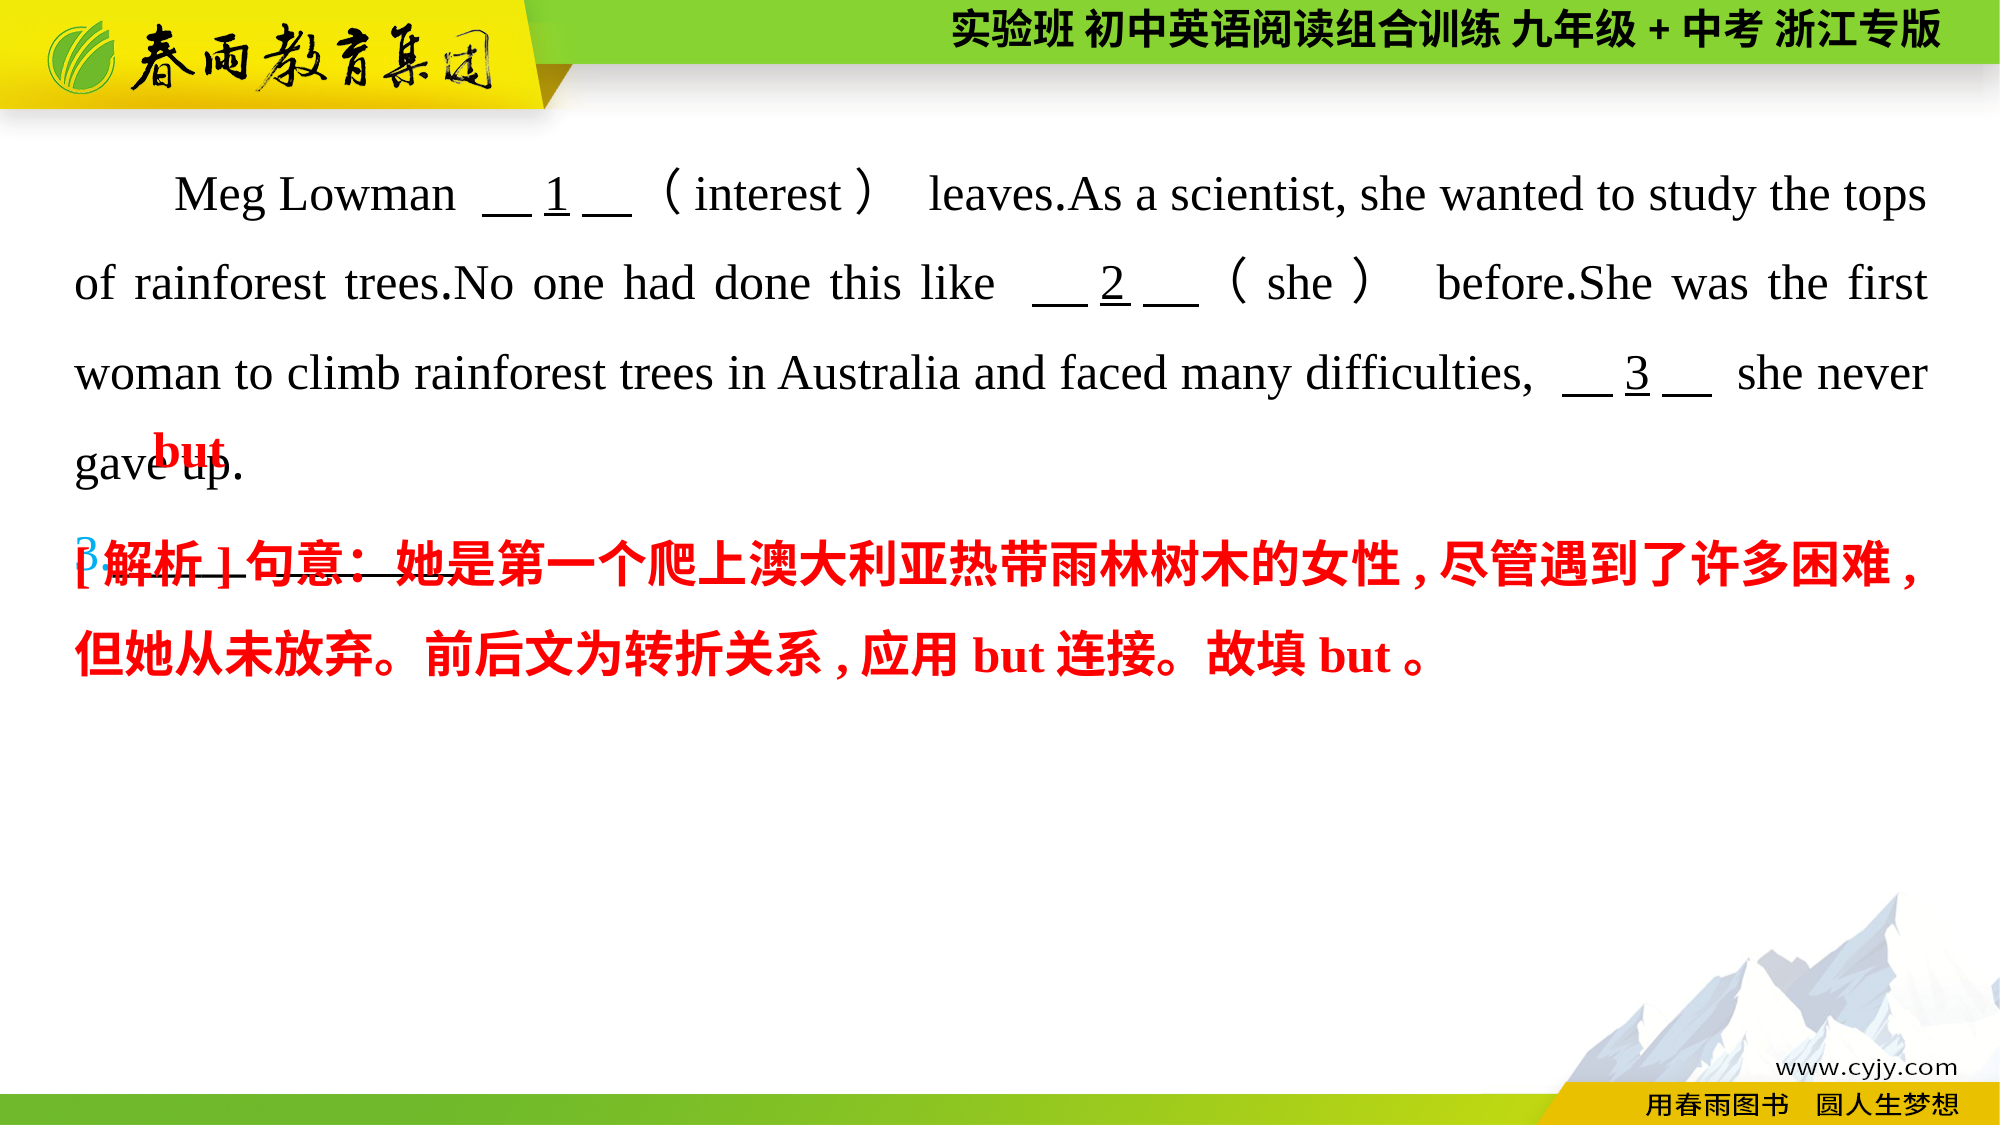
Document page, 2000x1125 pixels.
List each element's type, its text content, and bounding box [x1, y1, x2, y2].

text_box [解析]句意：她是第一个爬上澳大利亚热带雨林树木的女性,尽管遇到了许多困难,但她从未放弃。前后文为转折关系,应用but连接。故填but。 [59, 495, 1944, 691]
picture [0, 0, 2000, 1125]
text_box but [138, 410, 241, 486]
list Meg Lowman 1 （interest） leaves.As a scientist, she wanted to study the tops of rainforest trees.No one had done this like 2 （she） before.She was the first woman to climb rainforest trees in Australia and faced many difficulties, 3 she never gave up. 3.______ [59, 122, 1944, 495]
